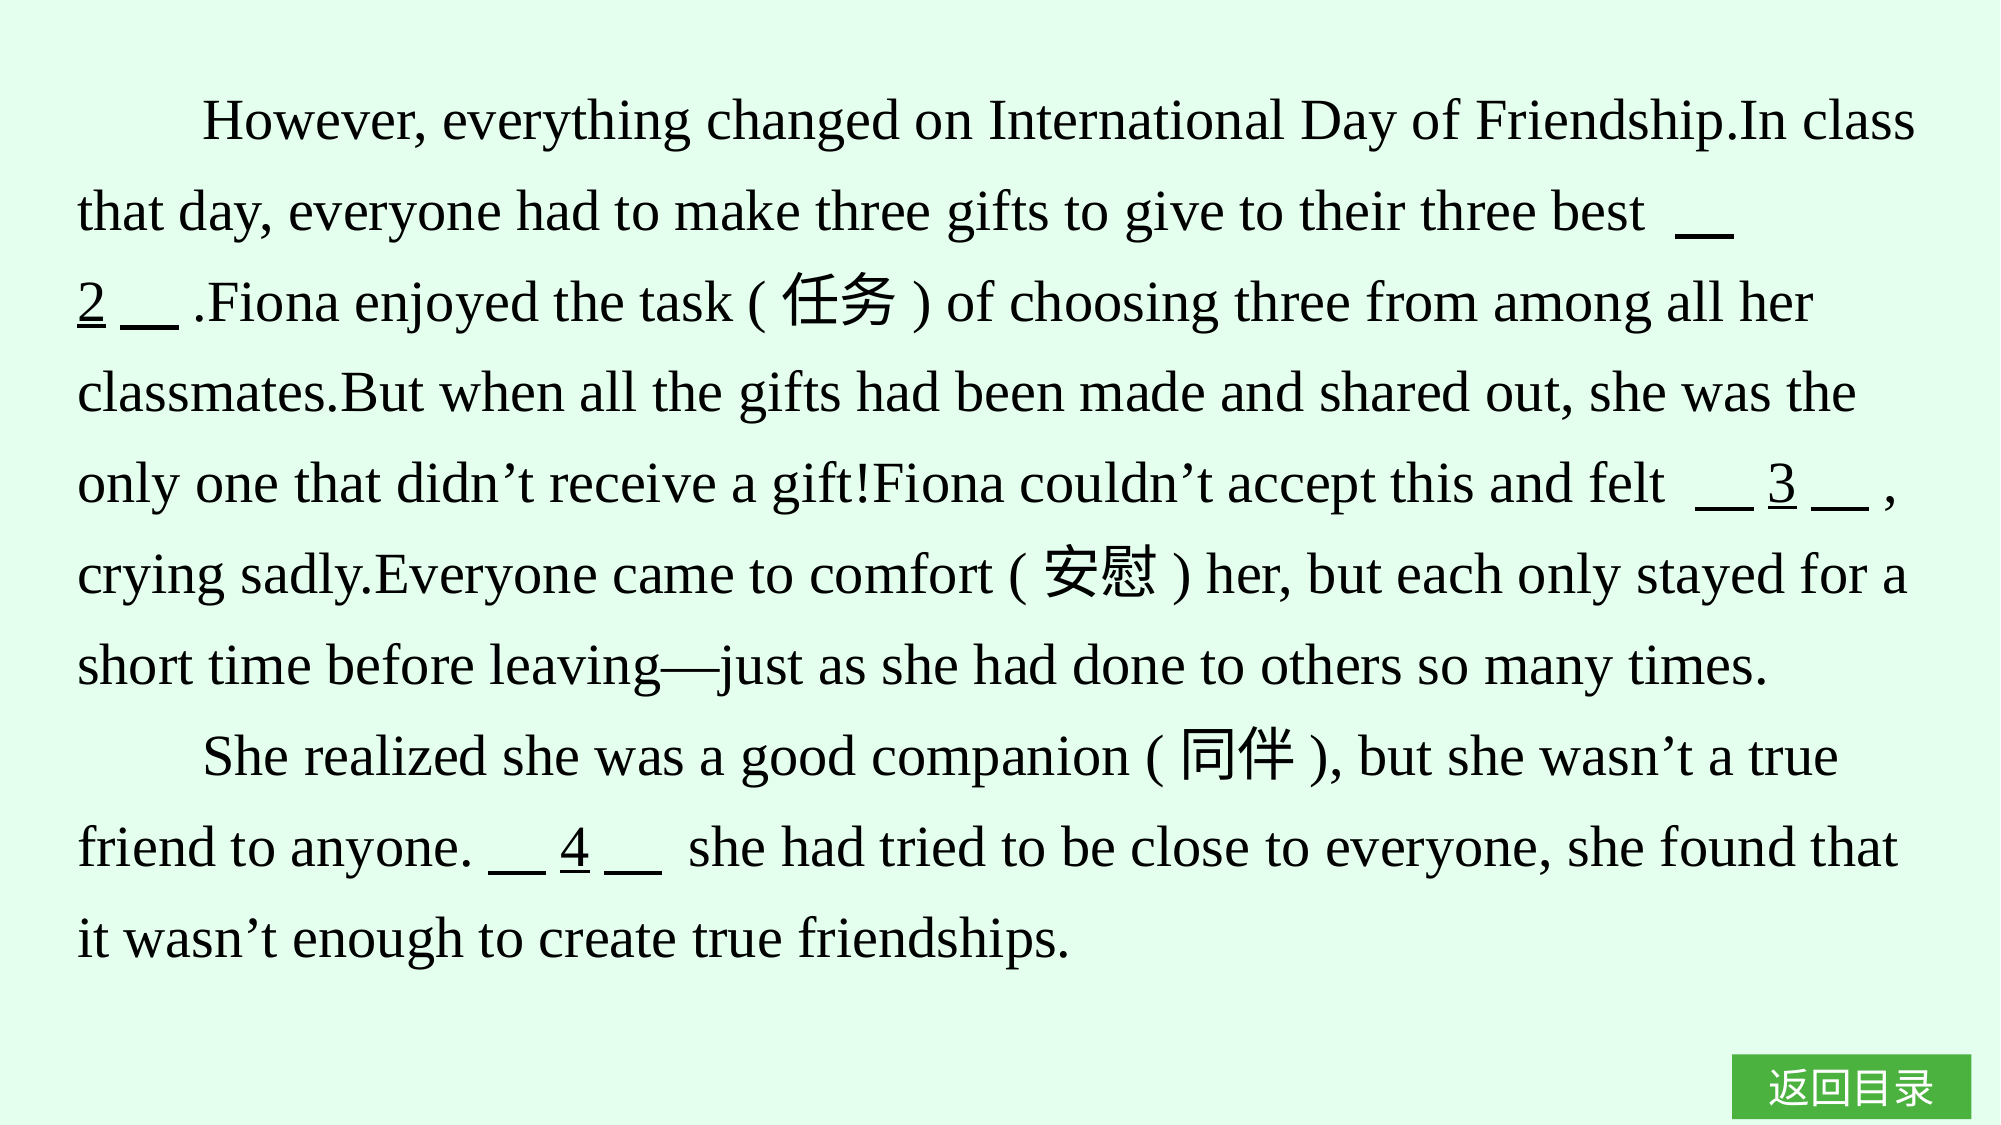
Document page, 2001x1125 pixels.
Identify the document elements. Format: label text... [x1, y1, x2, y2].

text_box However, everything changed on International Day of Friendship.In class that day, everyone had to make three gifts to give to their three best 2 .Fiona enjoyed the task (任务) of choosing three from among all her classmates.But when all the gifts had been made and shared out, she was the only one that didn’t receive a gift!Fiona couldn’t accept this and felt 3 , crying sadly.Everyone came to comfort (安慰) her, but each only stayed for a short time before leaving—just as she had done to others so many times. She realized she was a good companion (同伴), but she wasn’t a true friend to anyone. 4 she had tried to be close to everyone, she found that it wasn’t enough to create true friendships. [62, 52, 1938, 977]
